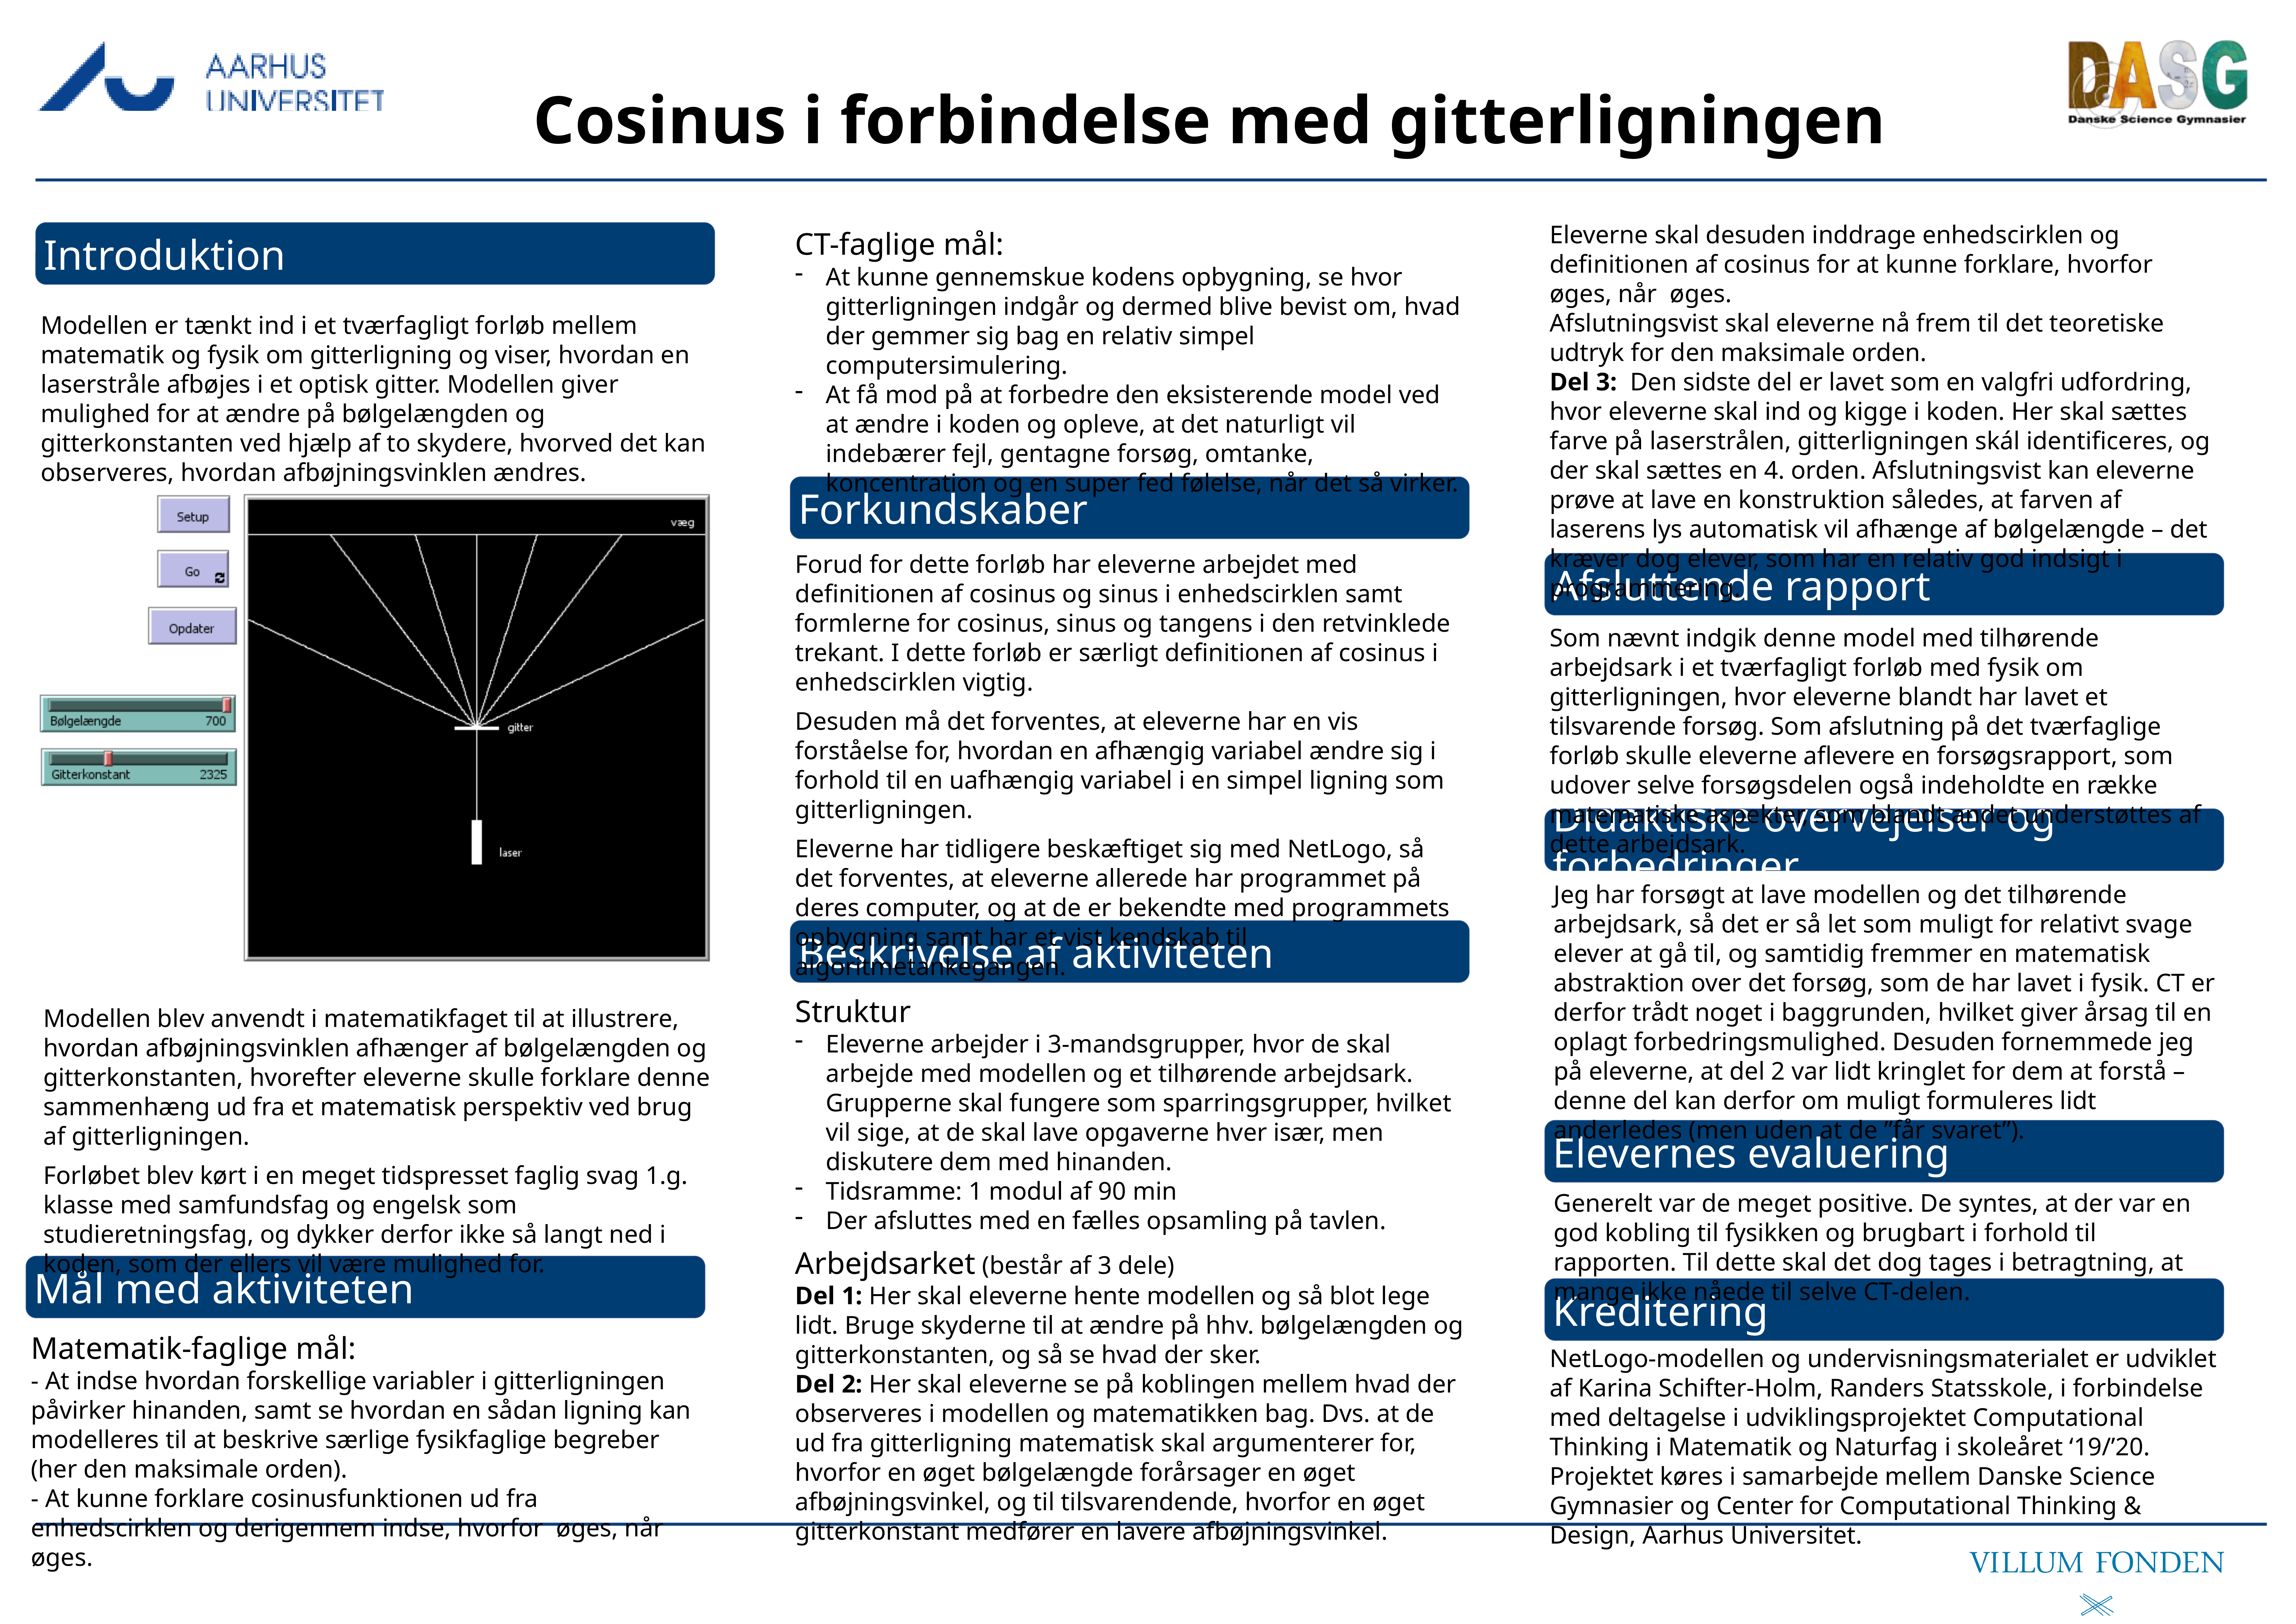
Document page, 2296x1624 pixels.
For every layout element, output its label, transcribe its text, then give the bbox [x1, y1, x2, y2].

picture [36, 39, 384, 111]
text_box Forud for dette forløb har eleverne arbejdet med definitionen af cosinus og sinus i enhedscirklen samt formlerne for cosinus, sinus og tangens i den retvinklede trekant. I dette forløb er særligt definitionen af cosinus i enhedscirklen vigtig. Desuden må det forventes, at eleverne har en vis forståelse for, hvordan en afhængig variabel ændre sig i forhold til en uafhængig variabel i en simpel ligning som gitterligningen. Eleverne har tidligere beskæftiget sig med NetLogo, så det forventes, at eleverne allerede har programmet på deres computer, og at de er bekendte med programmets opbygning samt har et vist kendskab til algoritmetankegangen. [790, 546, 1469, 1012]
text_box [2224, 1523, 2267, 1526]
text_box Elevernes evaluering [1544, 1122, 2224, 1183]
text_box Som nævnt indgik denne model med tilhørende arbejdsark i et tværfagligt forløb med fysik om gitterligningen, hvor eleverne blandt har lavet et tilsvarende forsøg. Som afslutning på det tværfaglige forløb skulle eleverne aflevere en forsøgsrapport, som udover selve forsøgsdelen også indeholdte en række matematiske aspekter, som blandt andet understøttes af dette arbejdsark. [1545, 620, 2224, 860]
text_box Modellen blev anvendt i matematikfaget til at illustrere, hvordan afbøjningsvinklen afhænger af bølgelængden og gitterkonstanten, hvorefter eleverne skulle forklare denne sammenhæng ud fra et matematisk perspektiv ved brug af gitterligningen. Forløbet blev kørt i en meget tidspresset faglig svag 1.g. klasse med samfundsfag og engelsk som studieretningsfag, og dykker derfor ikke så langt ned i koden, som der ellers vil være mulighed for. [38, 1000, 718, 1280]
picture [2067, 39, 2249, 130]
text_box [515, 1523, 567, 1526]
text_box Modellen er tænkt ind i et tværfagligt forløb mellem matematik og fysik om gitterligning og viser, hvordan en laserstråle afbøjes i et optisk gitter. Modellen giver mulighed for at ændre på bølgelængden og gitterkonstanten ved hjælp af to skydere, hvorved det kan observeres, hvordan afbøjningsvinklen ændres. [36, 307, 715, 488]
picture [2116, 1553, 2130, 1572]
text_box [35, 1523, 61, 1526]
text_box [35, 178, 2267, 182]
text_box [417, 1523, 459, 1526]
picture [1969, 1551, 2224, 1616]
text_box Afsluttende rapport [1544, 553, 2224, 616]
text_box [1469, 1523, 1545, 1526]
text_box Didaktiske overvejelser og forbedringer [1544, 817, 2224, 871]
text_box [64, 1523, 100, 1526]
text_box Cosinus i forbindelse med gitterligningen [473, 76, 1945, 159]
text_box Introduktion [35, 222, 715, 285]
text_box NetLogo-modellen og undervisningsmaterialet er udviklet af Karina Schifter-Holm, Randers Statsskole, i forbindelse med deltagelse i udviklingsprojektet Computational Thinking i Matematik og Naturfag i skoleåret ‘19/’20. Projektet køres i samarbejde mellem Danske Science Gymnasier og Center for Computational Thinking & Design, Aarhus Universitet. [1545, 1340, 2224, 1551]
text_box [461, 1523, 512, 1526]
text_box Generelt var de meget positive. De syntes, at der var en god kobling til fysikken og brugbart i forhold til rapporten. Til dette skal det dog tages i betragtning, at mange ikke nåede til selve CT-delen. [1549, 1185, 2228, 1308]
text_box [248, 1523, 415, 1526]
text_box [568, 1523, 790, 1526]
text_box Kreditering [1544, 1280, 2224, 1340]
picture [36, 491, 715, 970]
text_box Struktur Eleverne arbejder i 3-mandsgrupper, hvor de skal arbejde med modellen og et tilhørende arbejdsark. Grupperne skal fungere som sparringsgrupper, hvilket vil sige, at de skal lave opgaverne hver især, men diskutere dem med hinanden. Tidsramme: 1 modul af 90 min Der afsluttes med en fælles opsamling på tavlen. Arbejdsarket (består af 3 dele) Del 1: Her skal eleverne hente modellen og så blot lege lidt. Bruge skyderne til at ændre på hhv. bølgelængden og gitterkonstanten, og så se hvad der sker. Del 2: Her skal eleverne se på koblingen mellem hvad der observeres i modellen og matematikken bag. Dvs. at de ud fra gitterligning matematisk skal argumenterer for, hvorfor en øget bølgelængde forårsager en øget afbøjningsvinkel, og til tilsvarendende, hvorfor en øget gitterkonstant medfører en lavere afbøjningsvinkel. [790, 1012, 1469, 1624]
text_box [102, 1523, 146, 1526]
text_box [161, 1523, 246, 1526]
text_box CT-faglige mål: At kunne gennemskue kodens opbygning, se hvor gitterligningen indgår og dermed blive bevist om, hvad der gemmer sig bag en relativ simpel computersimulering. At få mod på at forbedre den eksisterende model ved at ændre i koden og opleve, at det naturligt vil indebærer fejl, gentagne forsøg, omtanke, koncentration og en super fed følelse, når det så virker. [790, 222, 1469, 528]
text_box Forkundskaber [790, 484, 1470, 539]
text_box [148, 1523, 159, 1526]
text_box Mål med aktiviteten [26, 1256, 706, 1318]
text_box Jeg har forsøgt at lave modellen og det tilhørende arbejdsark, så det er så let som muligt for relativt svage elever at gå til, og samtidig fremmer en matematisk abstraktion over det forsøg, som de har lavet i fysik. CT er derfor trådt noget i baggrunden, hvilket giver årsag til en oplagt forbedringsmulighed. Desuden fornemmede jeg på eleverne, at del 2 var lidt kringlet for dem at forstå – denne del kan derfor om muligt formuleres lidt anderledes (men uden at de ”får svaret”). [1549, 876, 2228, 1175]
